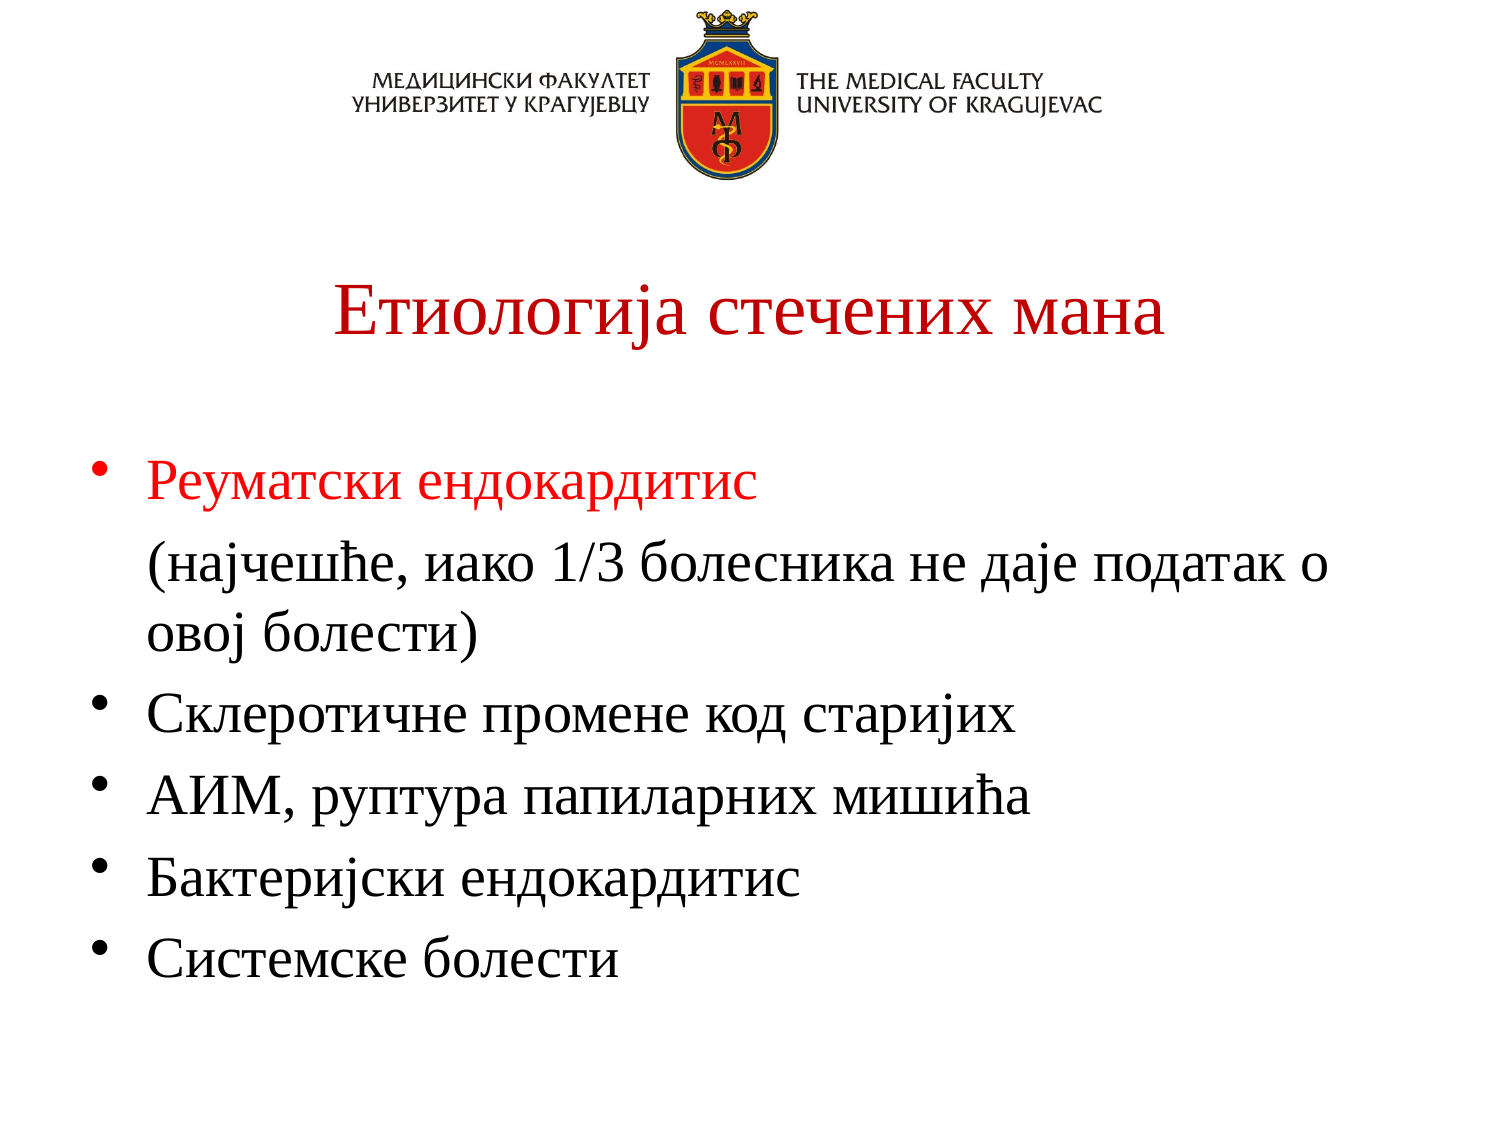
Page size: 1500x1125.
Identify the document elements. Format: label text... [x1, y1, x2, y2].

picture [328, 0, 1125, 191]
text_box Етиологија стечених мана [74, 234, 1425, 375]
list Реуматски ендокардитис (најчешће, иако 1/3 болесника не даје податак о овој болести) Склеротичне промене код старијих АИМ, руптура папиларних мишића Бактеријски ендокардитис Системске болести [75, 433, 1425, 1032]
